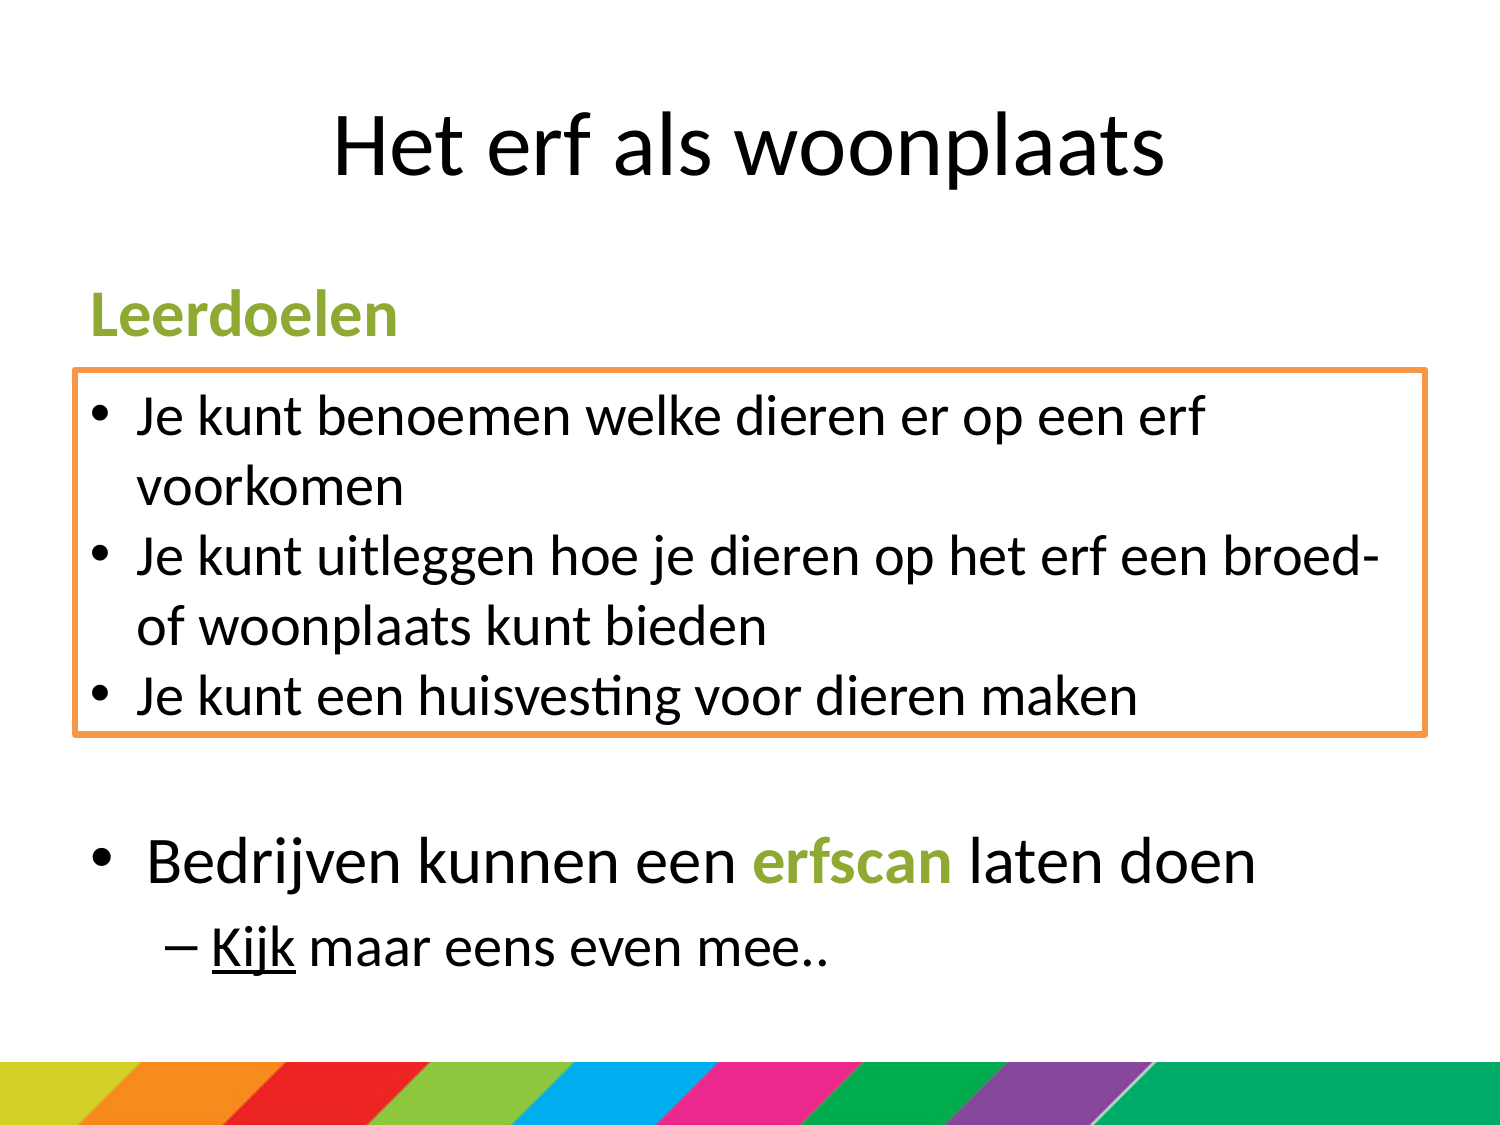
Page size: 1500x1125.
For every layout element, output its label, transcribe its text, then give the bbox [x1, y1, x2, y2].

list Leerdoelen Bedrijven kunnen een erfscan laten doen Kijk maar eens even mee.. [75, 262, 1425, 368]
text_box Je kunt benoemen welke dieren er op een erf voorkomen Je kunt uitleggen hoe je dieren op het erf een broed- of woonplaats kunt bieden Je kunt een huisvesting voor dieren maken [73, 368, 1427, 737]
picture [656, 1062, 1500, 1125]
list Leerdoelen Bedrijven kunnen een erfscan laten doen Kijk maar eens even mee.. [75, 737, 1425, 1005]
title Het erf als woonplaats [75, 45, 1425, 233]
picture [0, 1062, 574, 1125]
